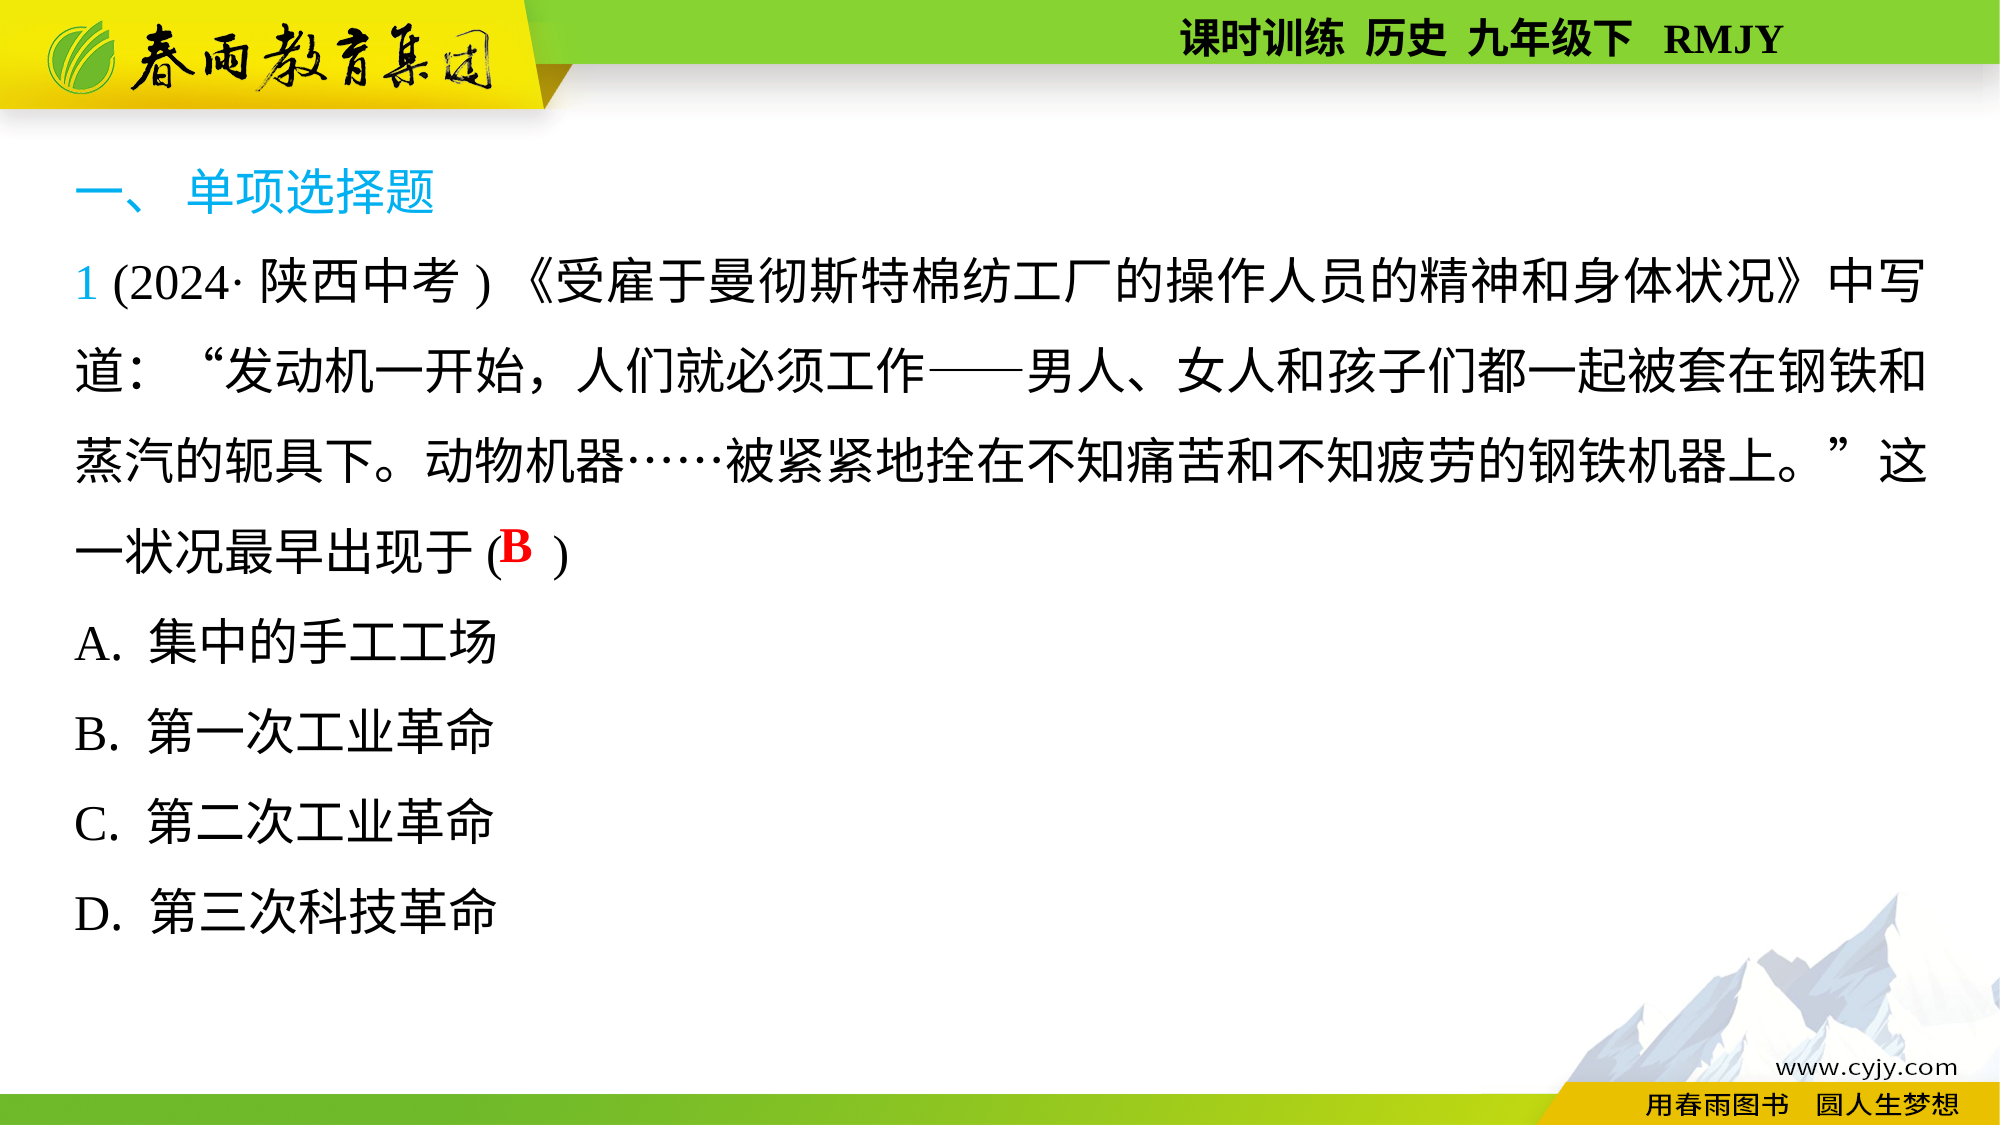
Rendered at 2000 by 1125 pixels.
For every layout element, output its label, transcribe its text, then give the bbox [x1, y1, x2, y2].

list 一、 单项选择题 1 (2024·陕西中考)《受雇于曼彻斯特棉纺工厂的操作人员的精神和身体状况》中写道：“发动机一开始，人们就必须工作——男人、女人和孩子们都一起被套在钢铁和蒸汽的轭具下。动物机器……被紧紧地拴在不知痛苦和不知疲劳的钢铁机器上。”这一状况最早出现于( ) A. 集中的手工工场 B. 第一次工业革命 C. 第二次工业革命 D. 第三次科技革命 [59, 122, 1944, 956]
picture [0, 0, 2000, 1125]
text_box B [484, 504, 548, 580]
